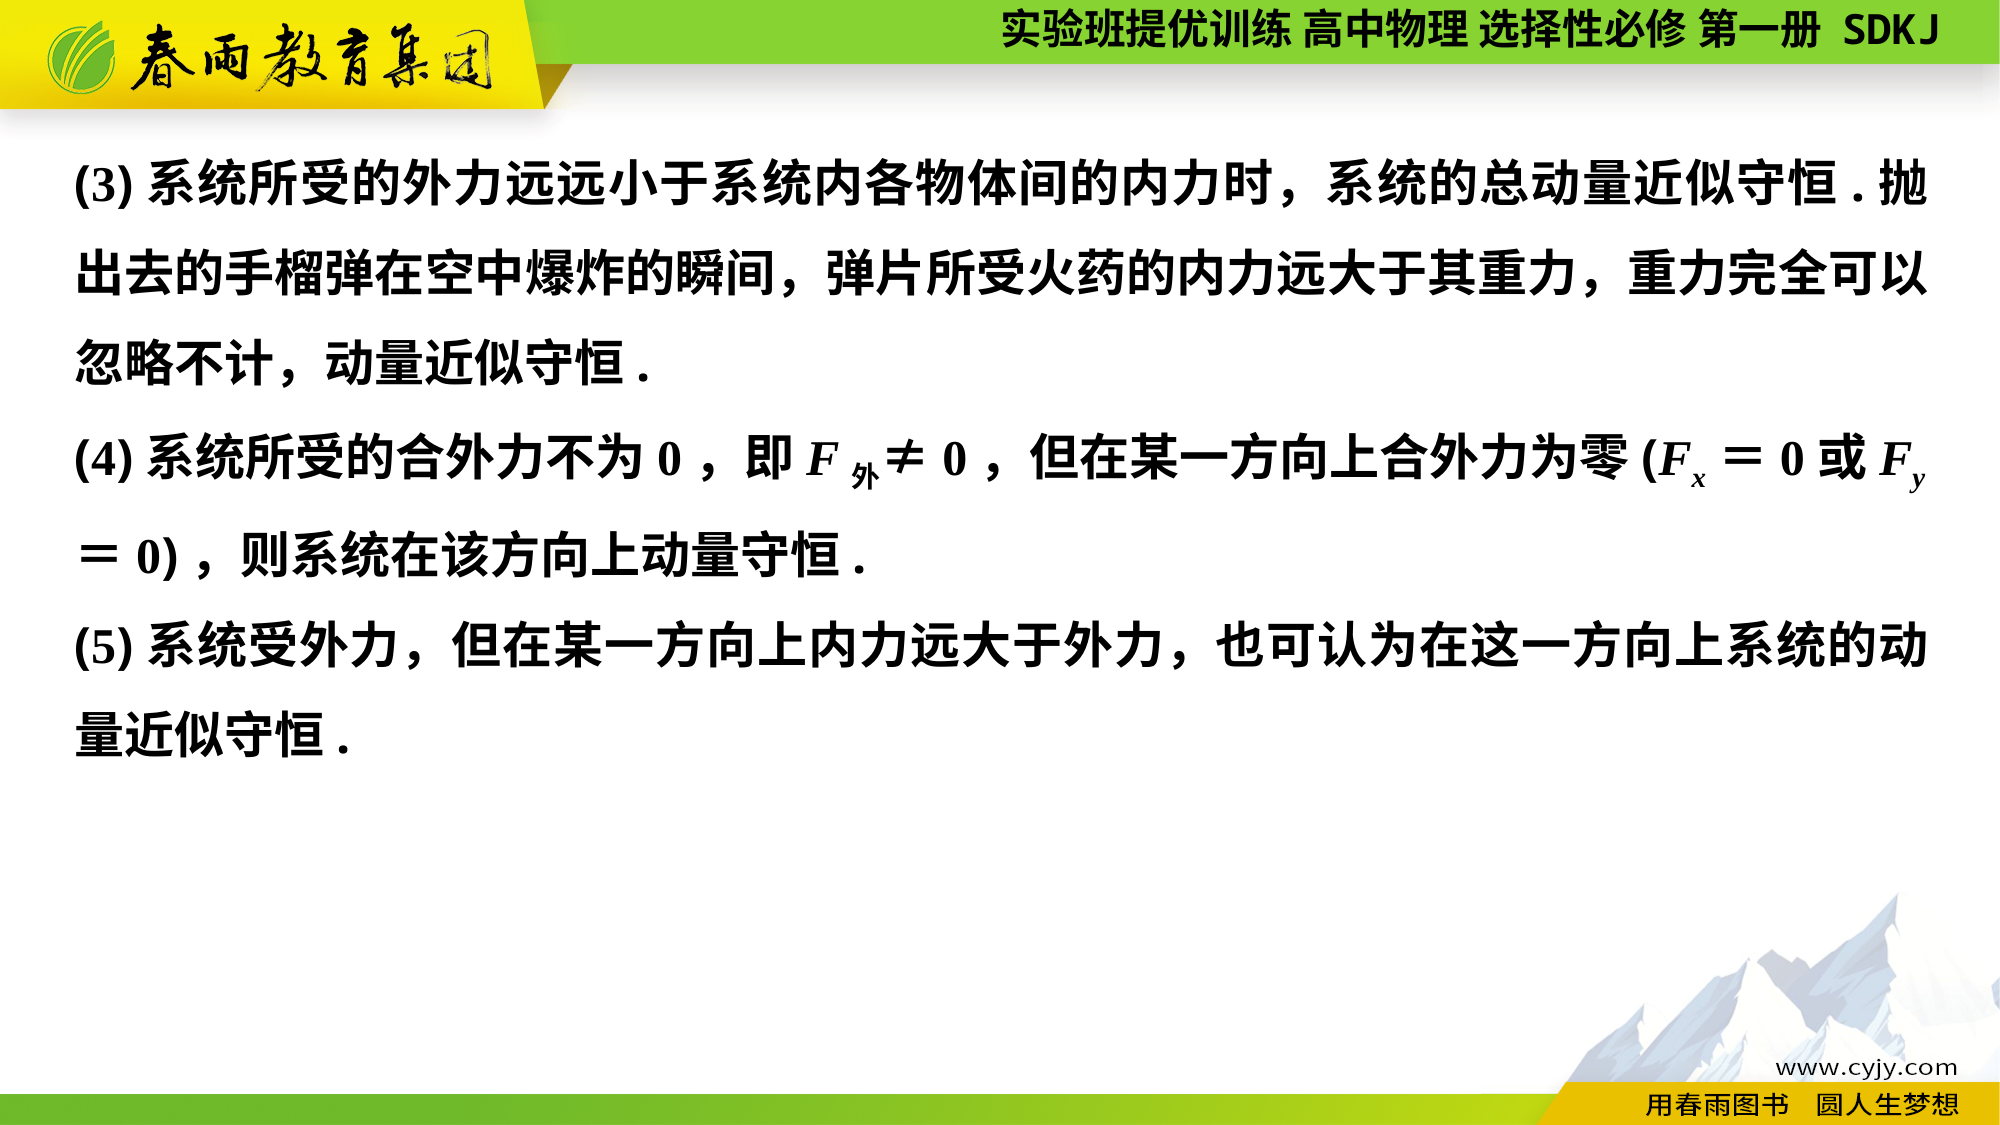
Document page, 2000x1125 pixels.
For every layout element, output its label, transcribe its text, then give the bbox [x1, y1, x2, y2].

picture [0, 0, 2000, 1125]
list (3)系统所受的外力远远小于系统内各物体间的内力时，系统的总动量近似守恒.抛出去的手榴弹在空中爆炸的瞬间，弹片所受火药的内力远大于其重力，重力完全可以忽略不计，动量近似守恒. (4)系统所受的合外力不为0，即F外≠0，但在某一方向上合外力为零(Fx＝0或Fy＝0)，则系统在该方向上动量守恒. (5)系统受外力，但在某一方向上内力远大于外力，也可认为在这一方向上系统的动量近似守恒. [59, 113, 1944, 754]
